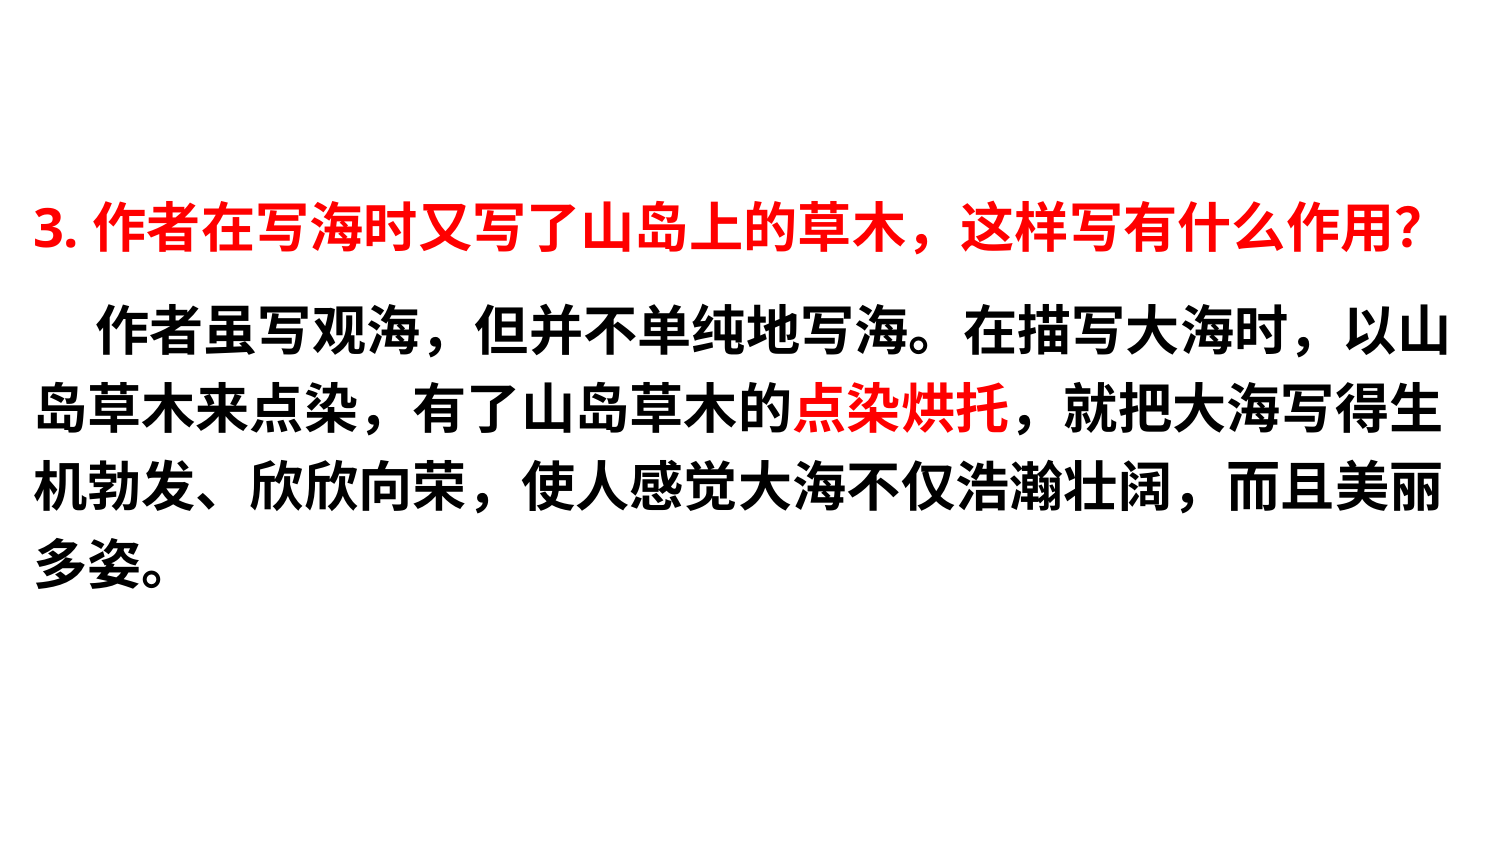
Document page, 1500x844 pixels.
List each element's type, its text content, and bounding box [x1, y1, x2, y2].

text_box 3.作者在写海时又写了山岛上的草木，这样写有什么作用？ 作者虽写观海，但并不单纯地写海。在描写大海时，以山岛草木来点染，有了山岛草木的点染烘托，就把大海写得生机勃发、欣欣向荣，使人感觉大海不仅浩瀚壮阔，而且美丽多姿。 [18, 173, 1484, 603]
